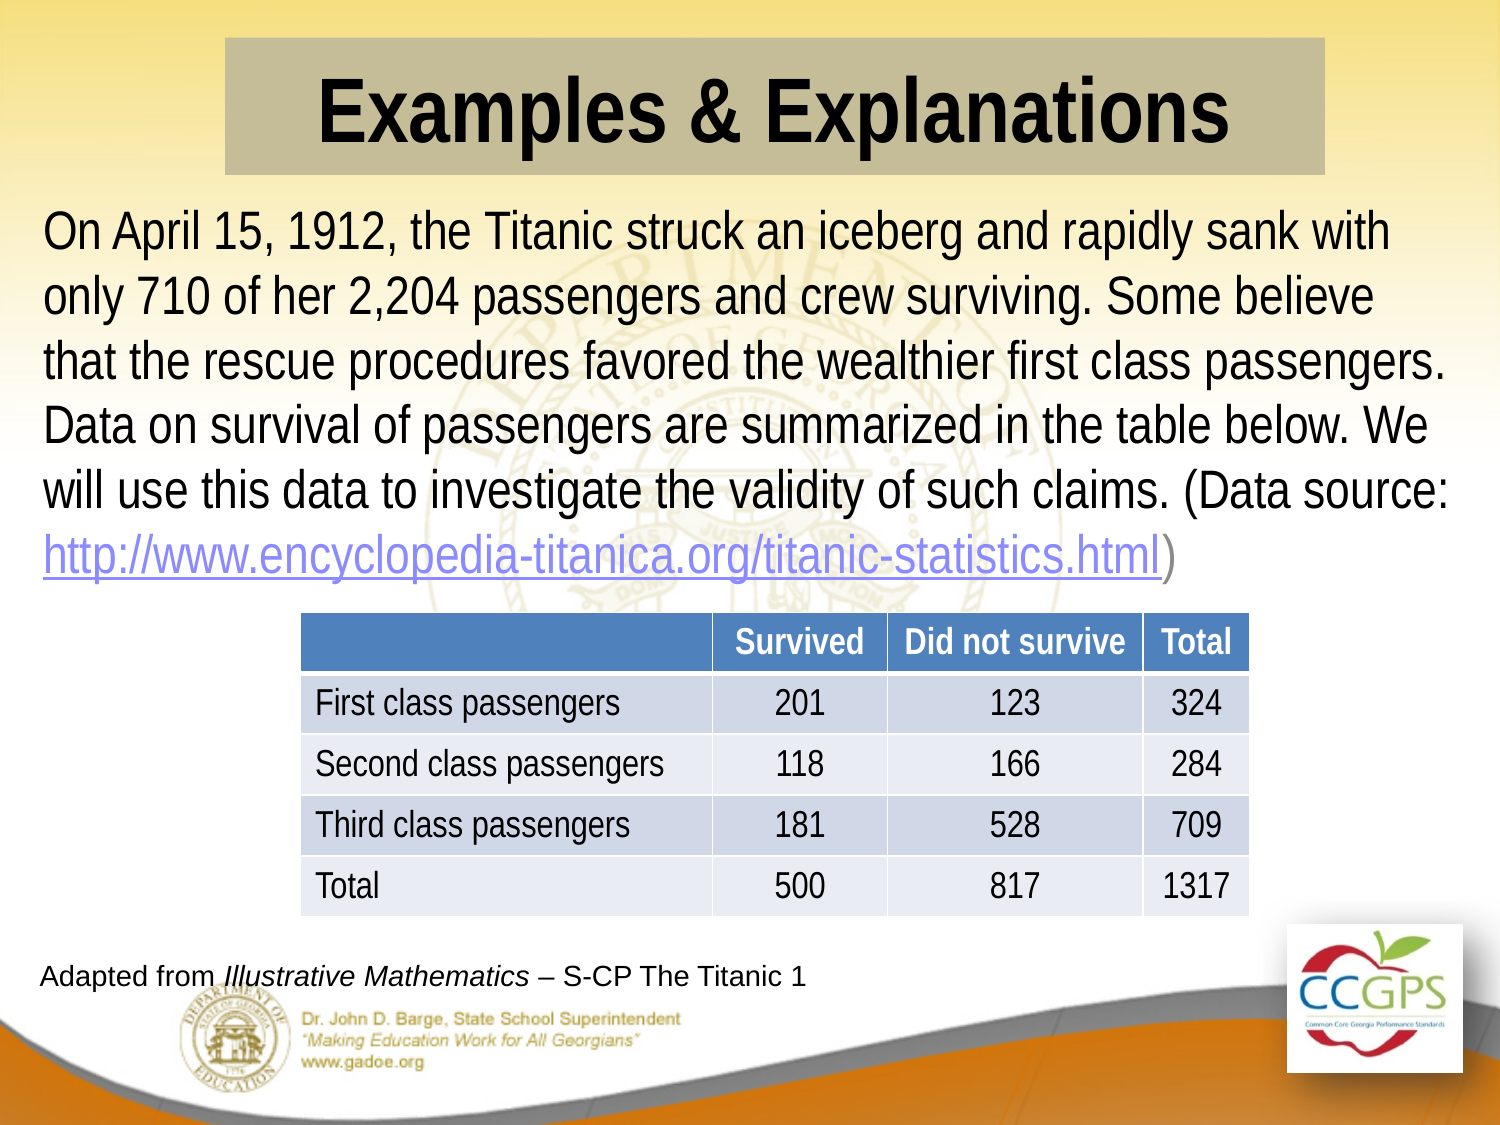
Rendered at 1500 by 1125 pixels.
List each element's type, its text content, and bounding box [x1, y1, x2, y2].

table_cell 123 [888, 676, 1142, 733]
table_cell 324 [1144, 676, 1249, 733]
title Examples & Explanations [224, 37, 1326, 176]
table_cell 528 [888, 796, 1142, 855]
table_header Survived [713, 613, 887, 671]
subtitle On April 15, 1912, the Titanic struck an iceberg and rapidly sank with only 710 of her 2,204 passengers and crew surviving. Some believe that the rescue procedures favored the wealthier first class passengers. Data on survival of passengers are summarized in the table below. We will use this data to investigate the validity of such claims. (Data source: http://www.encyclopedia-titanica.org/titanic-statistics.html) [27, 187, 1479, 688]
table_header Did not survive [888, 613, 1142, 671]
table_cell 817 [888, 857, 1142, 916]
table_header Total [1144, 613, 1249, 671]
table_cell 118 [713, 735, 887, 794]
table_cell First class passengers [301, 676, 712, 733]
table_header [301, 613, 712, 671]
table_cell 709 [1144, 796, 1249, 855]
table_cell 201 [713, 676, 887, 733]
text_box Adapted from Illustrative Mathematics – S-CP The Titanic 1 [24, 949, 1282, 1000]
table_cell Third class passengers [301, 796, 712, 855]
table_cell 284 [1144, 735, 1249, 794]
table_cell 181 [713, 796, 887, 855]
table_cell 166 [888, 735, 1142, 794]
table_cell Total [301, 857, 712, 916]
table_cell Second class passengers [301, 735, 712, 794]
table_cell 1317 [1144, 857, 1249, 916]
table_cell 500 [713, 857, 887, 916]
picture [0, 0, 1500, 1125]
